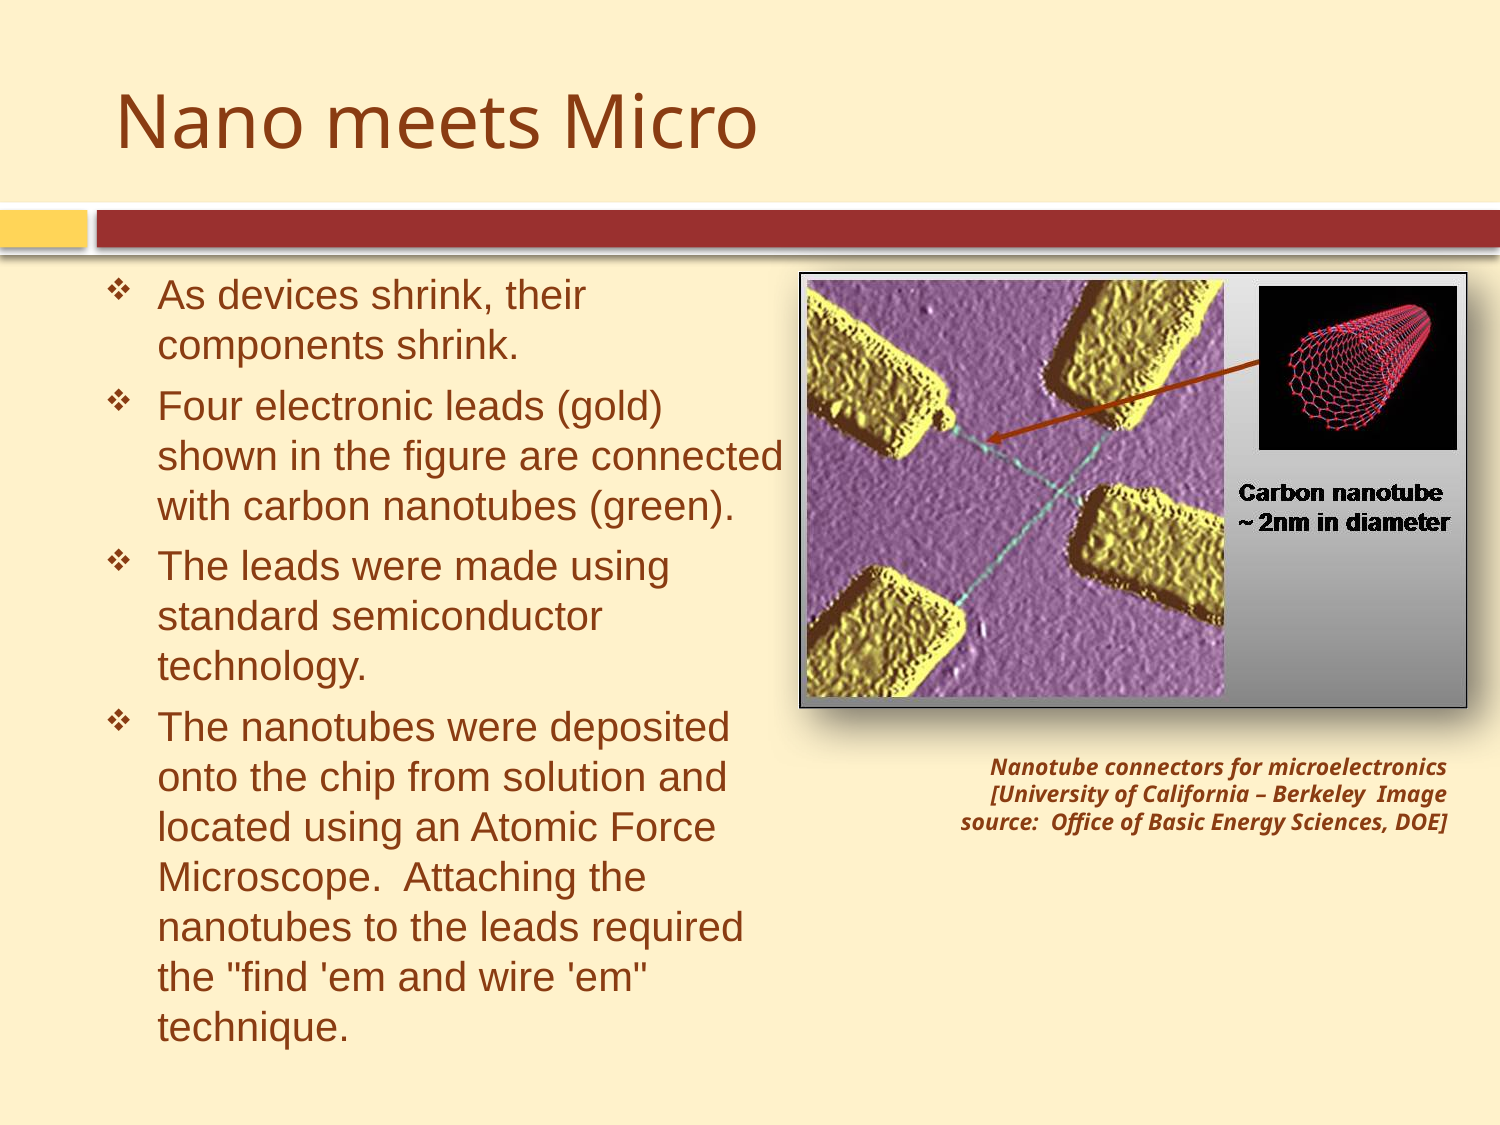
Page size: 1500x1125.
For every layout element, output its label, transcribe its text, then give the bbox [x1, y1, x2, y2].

text_box Nanotube connectors for microelectronics [University of California – Berkeley Image source: Office of Basic Energy Sciences, DOE] [910, 744, 1463, 842]
list As devices shrink, their components shrink. Four electronic leads (gold) shown in the figure are connected with carbon nanotubes (green). The leads were made using standard semiconductor technology. The nanotubes were deposited onto the chip from solution and located using an Atomic Force Microscope. Attaching the nanotubes to the leads required the "find 'em and wire 'em" technique. [90, 260, 806, 1125]
title Nano meets Micro [99, 37, 1438, 200]
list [797, 270, 1468, 709]
